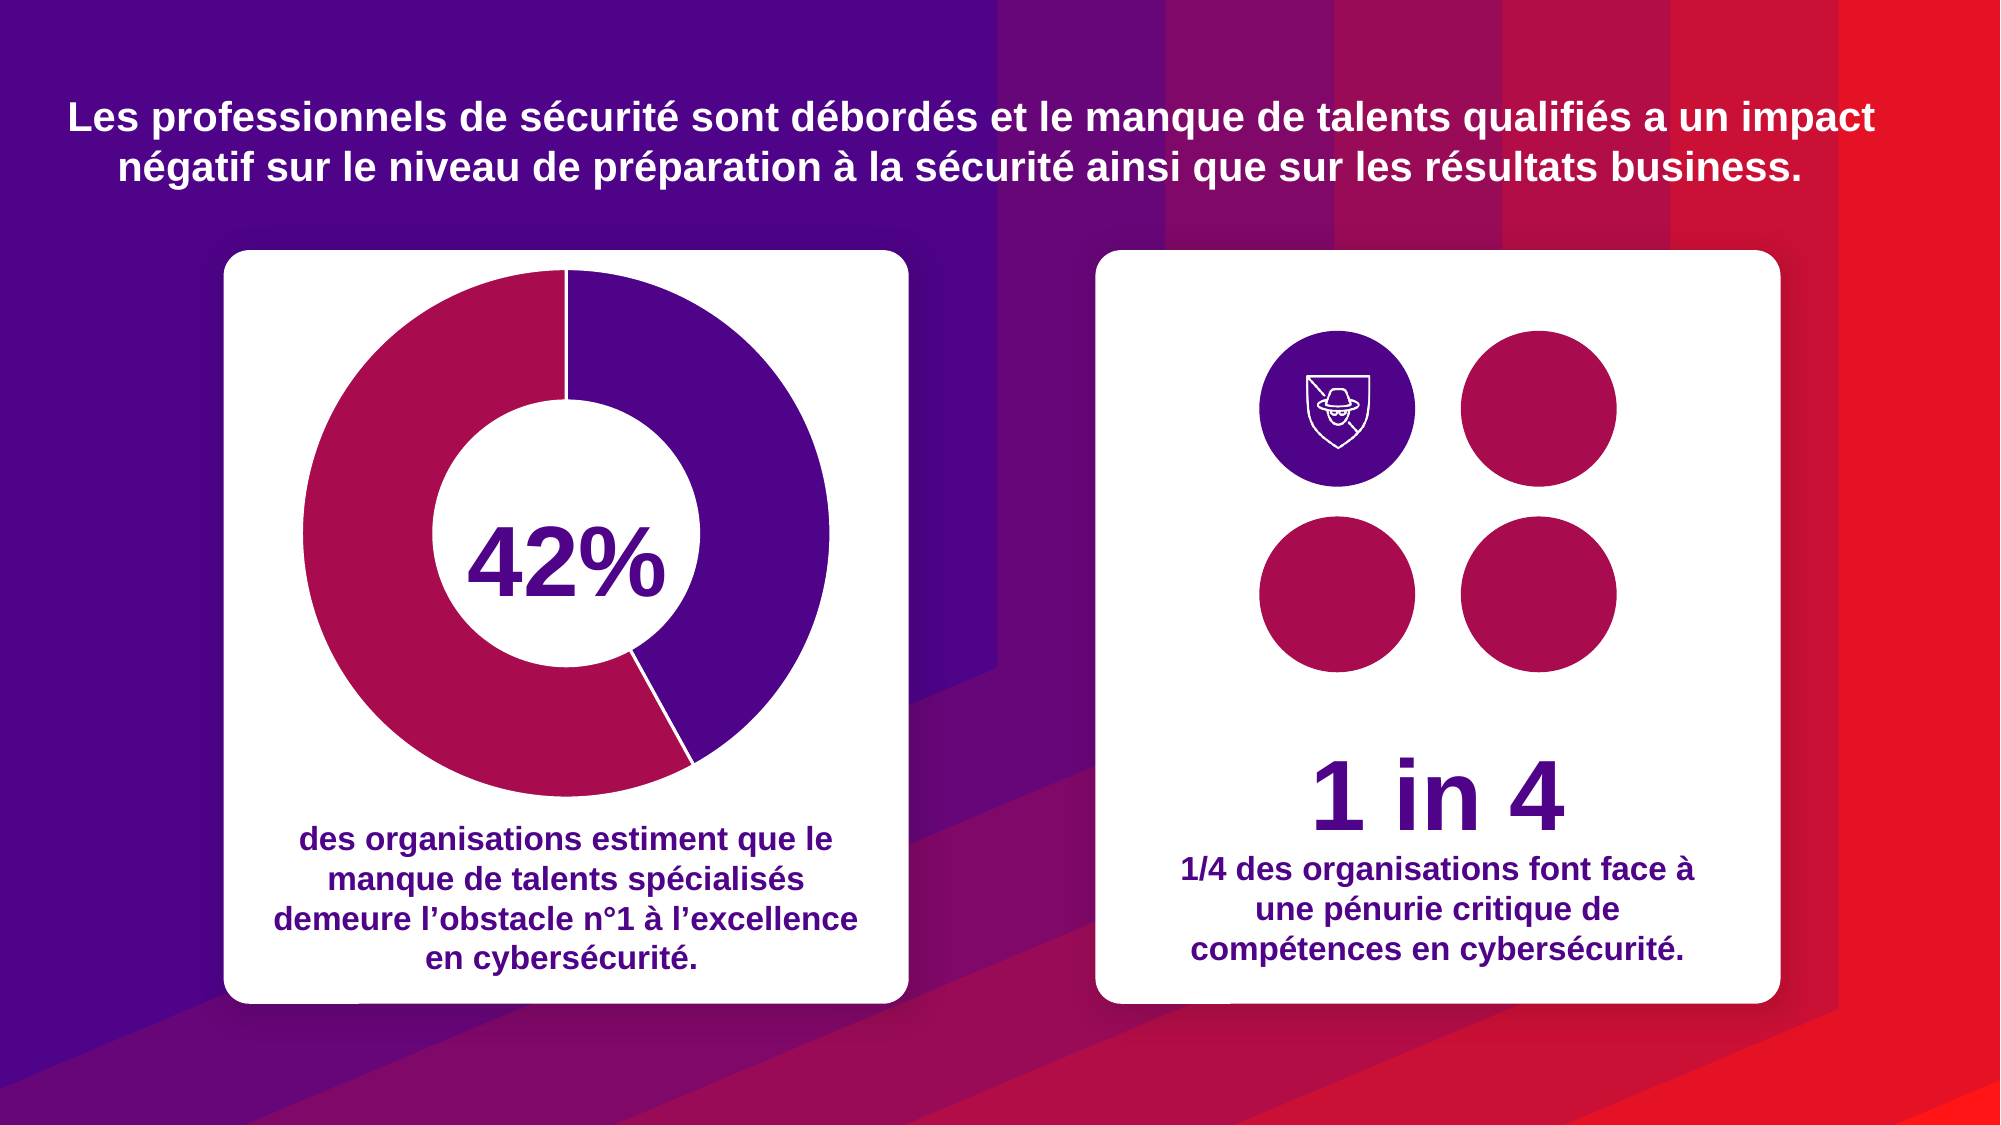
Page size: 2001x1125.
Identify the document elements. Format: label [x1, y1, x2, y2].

text_box [223, 250, 1781, 1004]
picture [0, 0, 2000, 1125]
text_box [1259, 330, 1617, 673]
